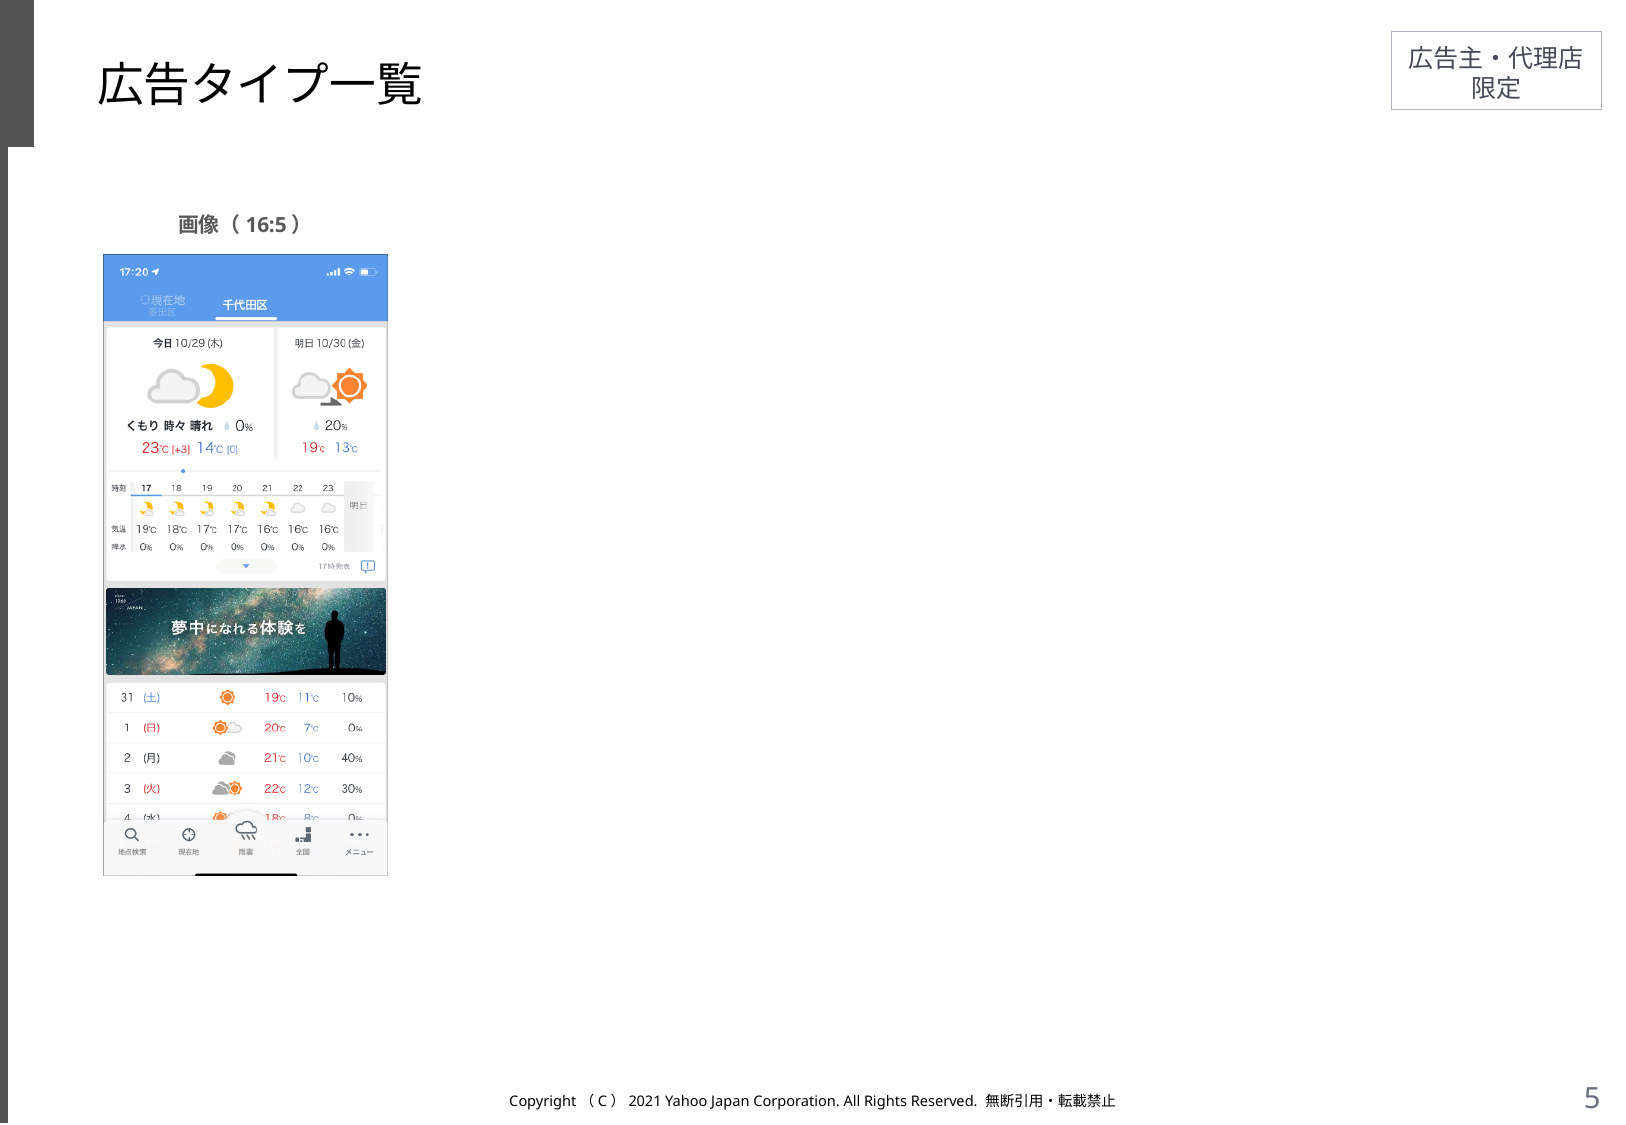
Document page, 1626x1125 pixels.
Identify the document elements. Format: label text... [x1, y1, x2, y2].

footer Copyright（C）2021 Yahoo Japan Corporation. All Rights Reserved. 無断引用・転載禁止 [458, 1070, 1167, 1125]
title 広告タイプ一覧 [82, 47, 1510, 119]
text_box 画像（16:5） [163, 198, 328, 244]
picture [103, 254, 388, 877]
